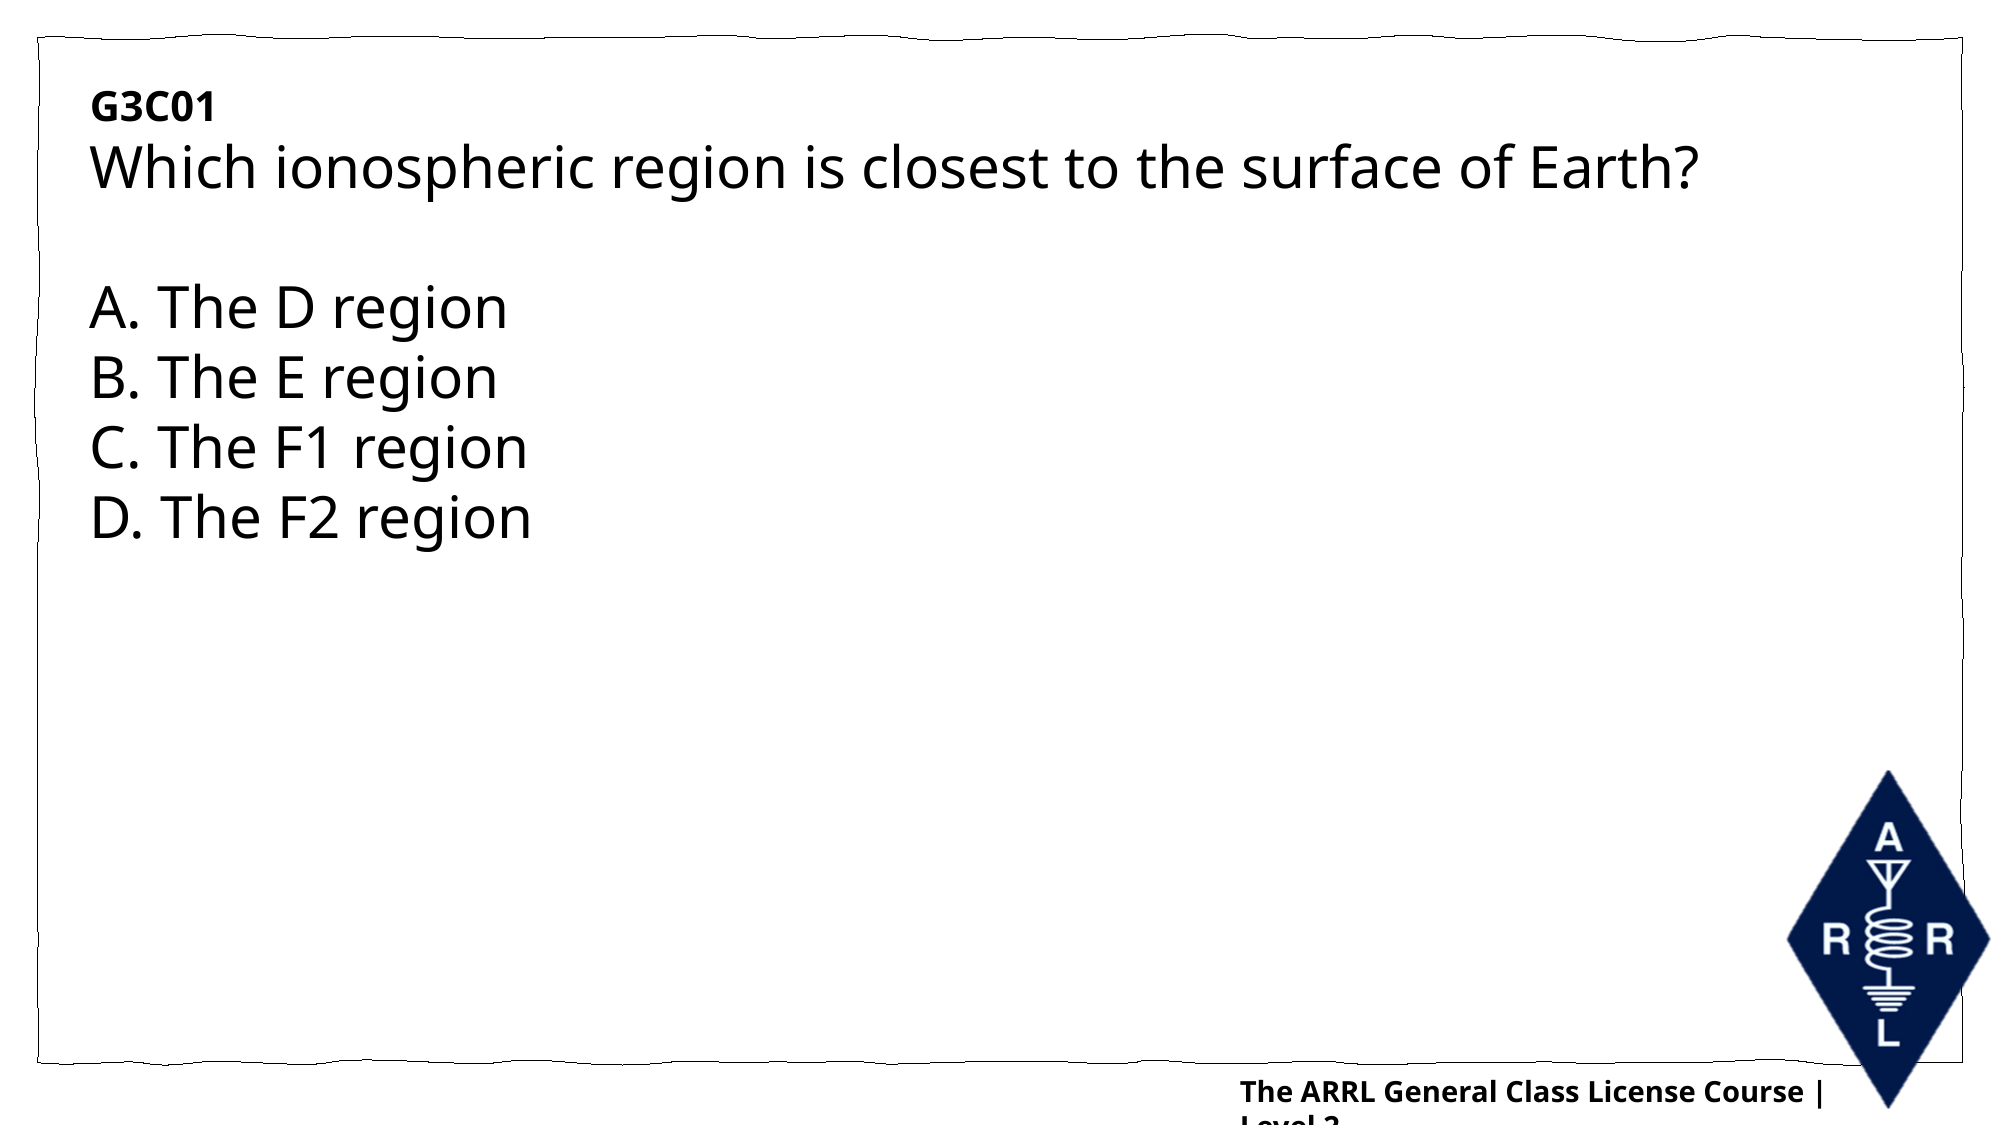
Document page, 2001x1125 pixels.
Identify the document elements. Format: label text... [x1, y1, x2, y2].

picture [1773, 752, 1999, 1125]
text_box G3C01 Which ionospheric region is closest to the surface of Earth? A. The D region B. The E region C. The F1 region D. The F2 region [75, 72, 1850, 608]
